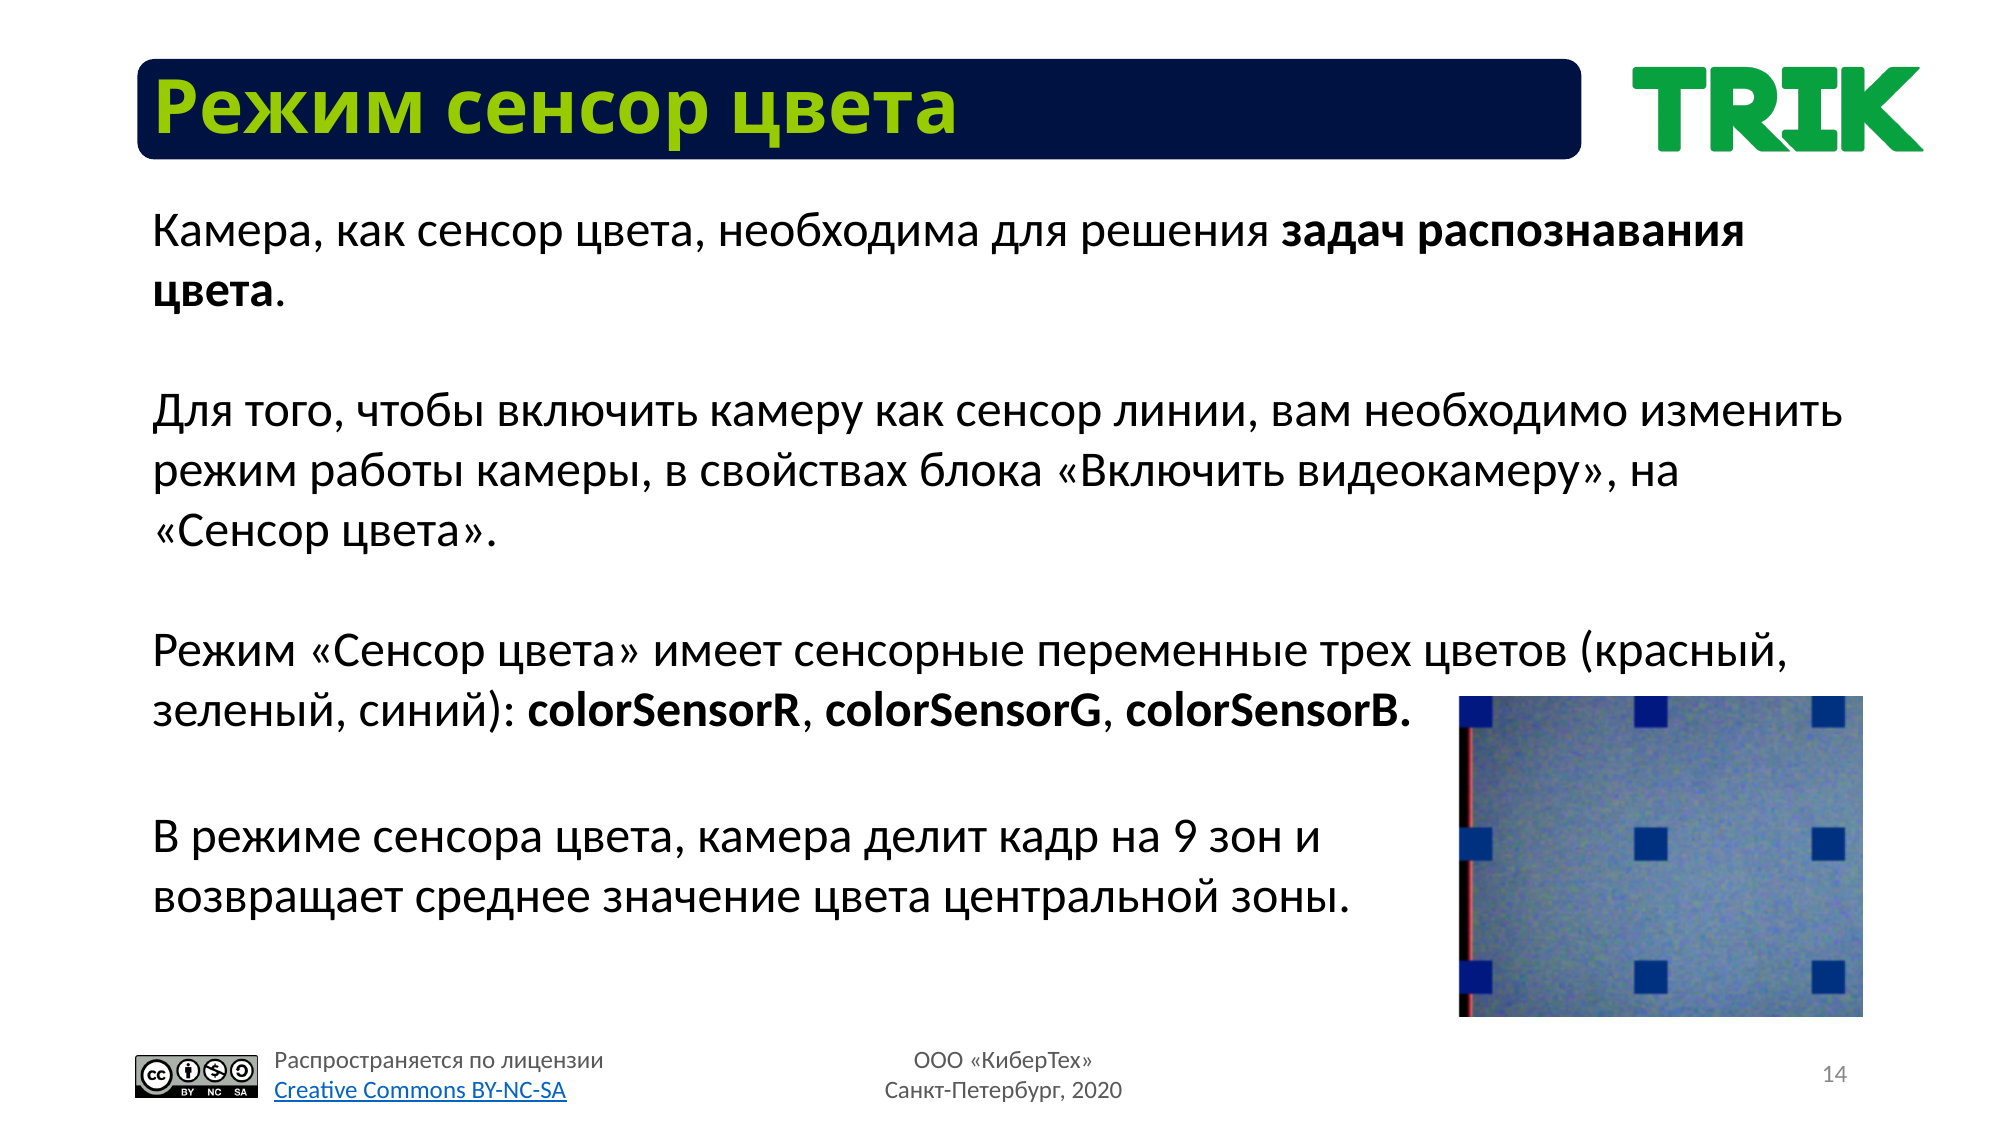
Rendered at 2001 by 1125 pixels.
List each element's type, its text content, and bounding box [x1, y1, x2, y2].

text_box В режиме сенсора цвета, камера делит кадр на 9 зон и возвращает среднее значение цвета центральной зоны. [137, 795, 1432, 930]
picture [1631, 64, 1924, 154]
text_box Камера, как сенсор цвета, необходима для решения задач распознавания цвета. Для того, чтобы включить камеру как сенсор линии, вам необходимо изменить режим работы камеры, в свойствах блока «Включить видеокамеру», на «Сенсор цвета». Режим «Сенсор цвета» имеет сенсорные переменные трех цветов (красный, зеленый, синий): colorSensorR, colorSensorG, colorSensorB. [137, 188, 1884, 744]
picture [1446, 696, 1863, 1017]
picture [135, 1055, 258, 1098]
slide_number 14 [1412, 1042, 1863, 1103]
title Режим сенсор цвета [137, 61, 1582, 163]
